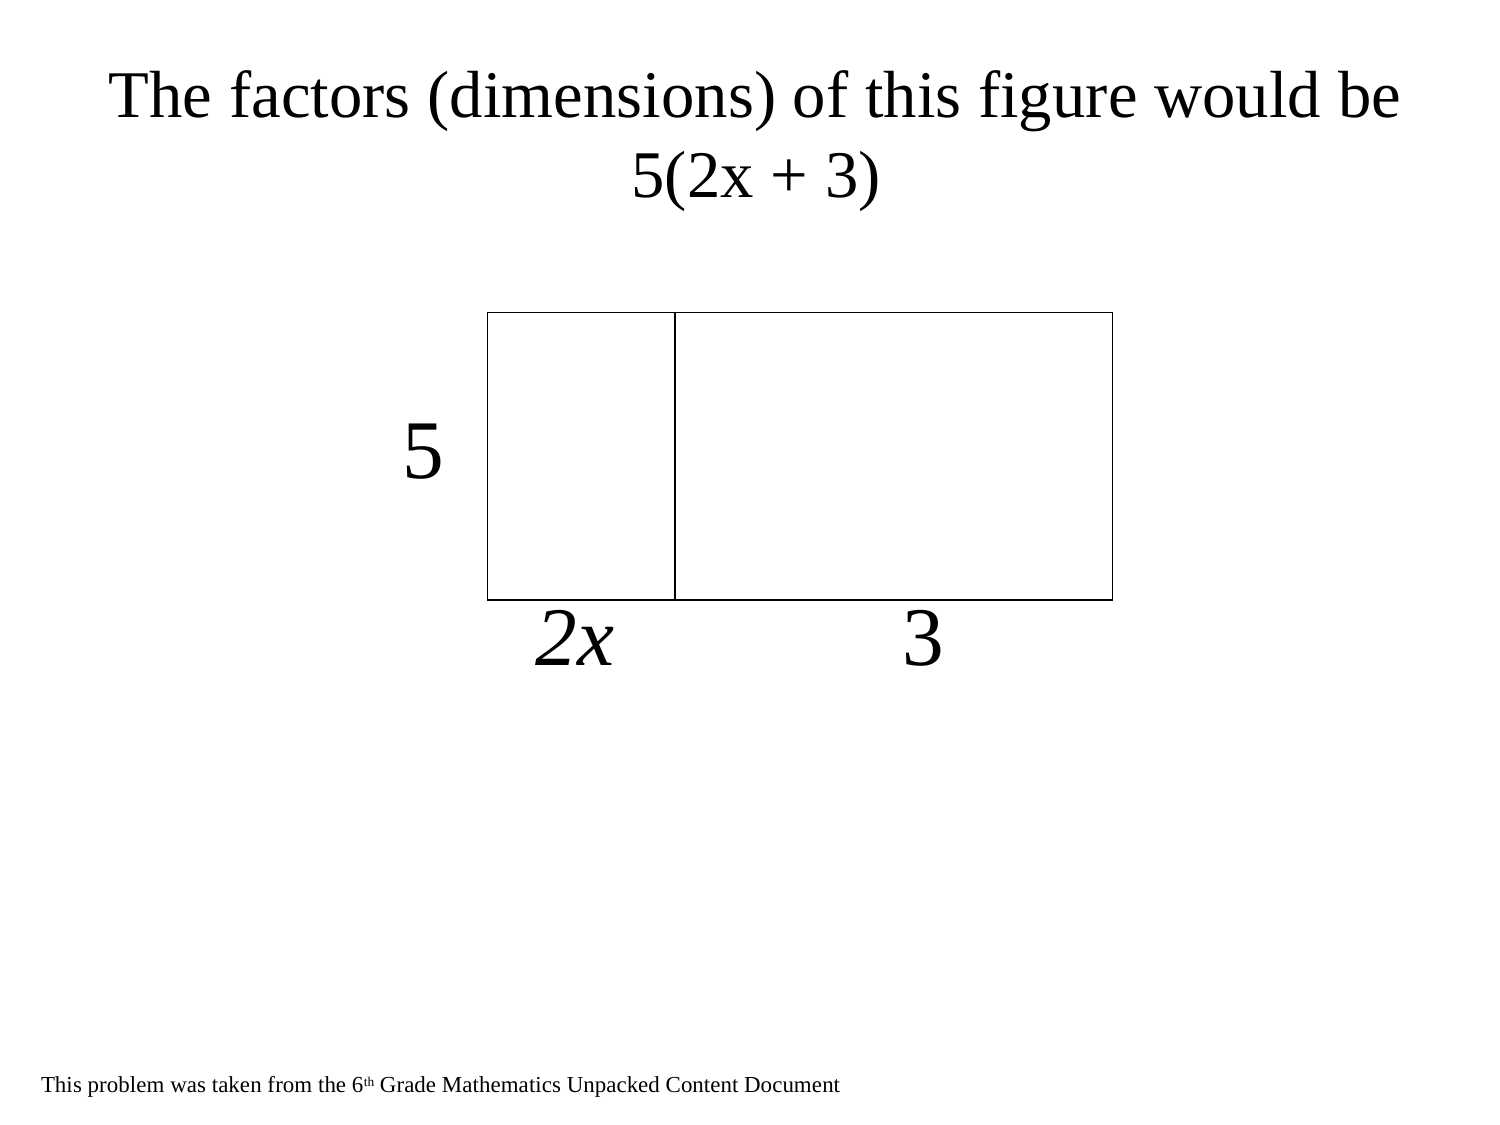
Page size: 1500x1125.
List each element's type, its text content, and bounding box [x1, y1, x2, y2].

text_box 2x [512, 575, 638, 690]
text_box [674, 312, 1113, 600]
text_box 5 [387, 387, 500, 503]
text_box 3 [825, 575, 1025, 690]
text_box [487, 312, 674, 600]
text_box This problem was taken from the 6th Grade Mathematics Unpacked Content Document [26, 1062, 857, 1105]
title The factors (dimensions) of this figure would be 5(2x + 3) [74, 37, 1438, 226]
